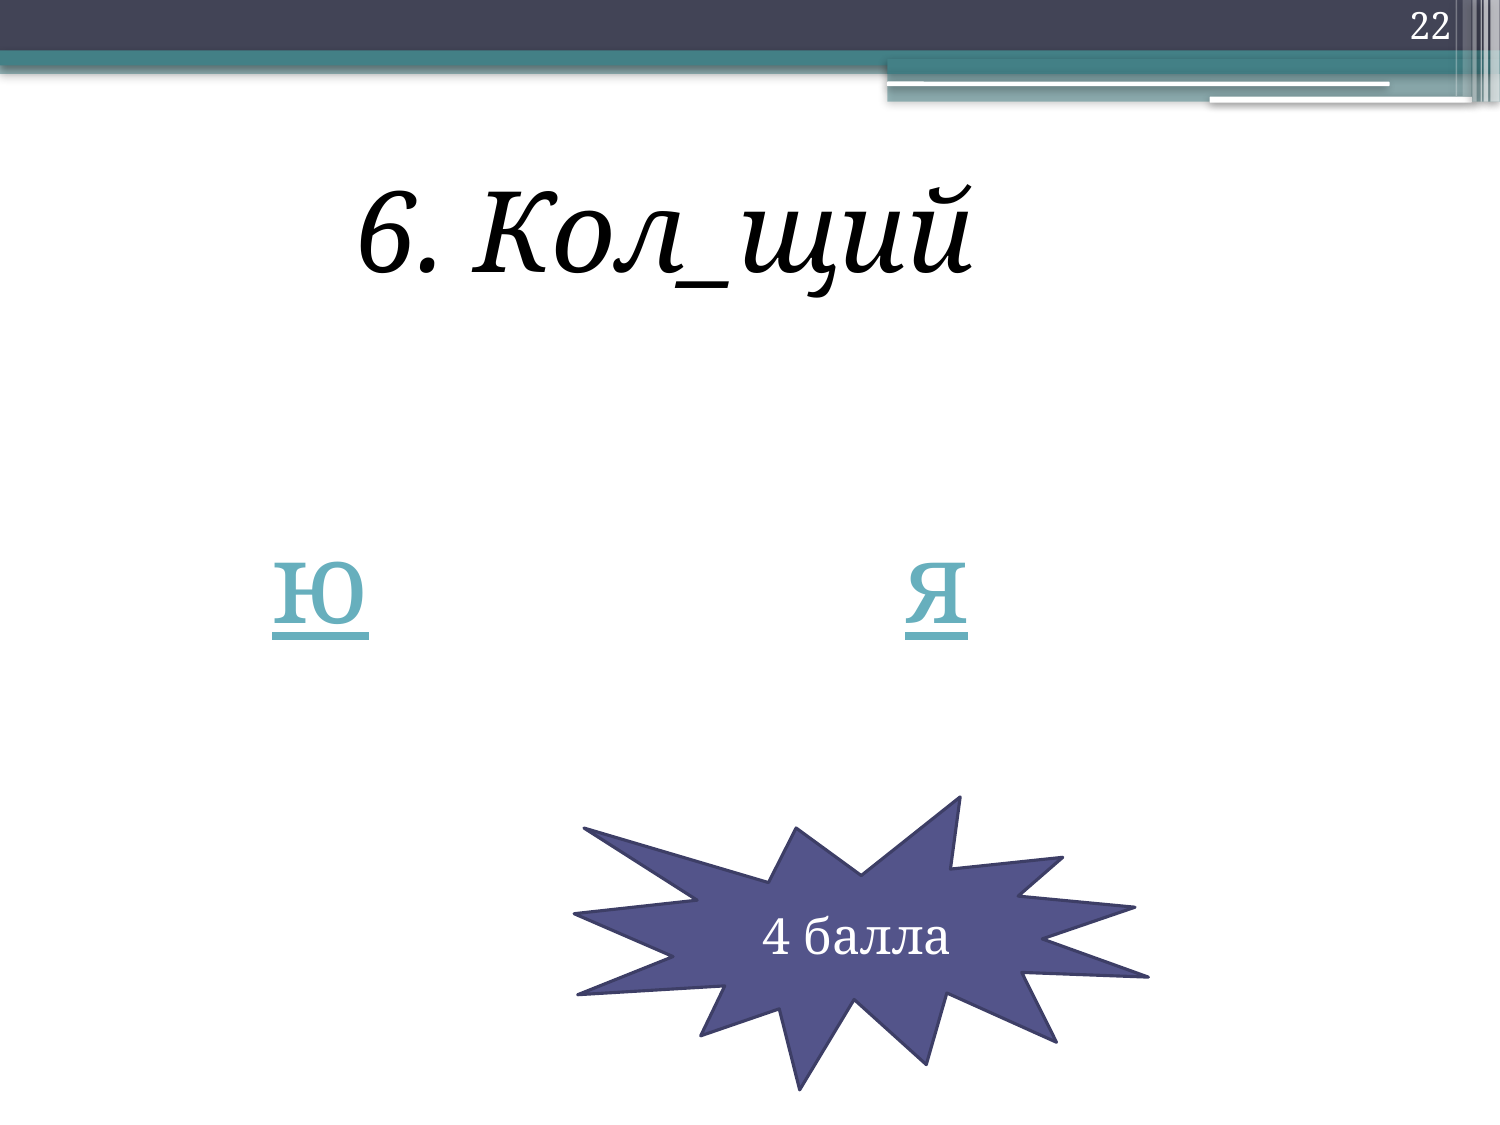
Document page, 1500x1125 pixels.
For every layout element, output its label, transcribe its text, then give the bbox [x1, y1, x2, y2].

slide_number 22 [1341, 0, 1466, 61]
text_box ю [257, 503, 493, 672]
text_box 4 балла [572, 795, 1150, 1092]
text_box я [890, 503, 1243, 672]
text_box 6. Кол_щий [339, 152, 1207, 303]
